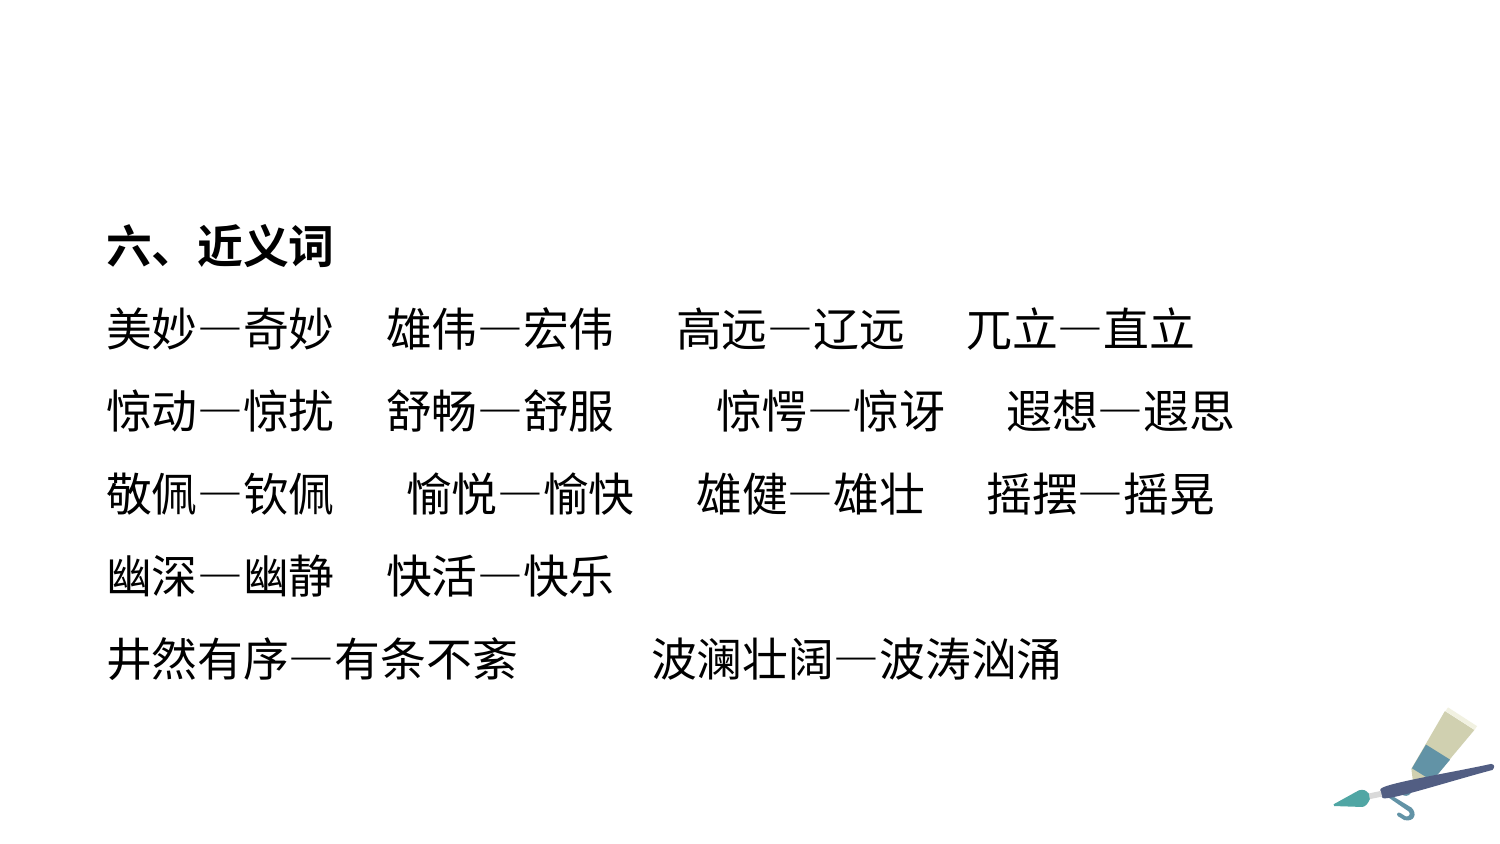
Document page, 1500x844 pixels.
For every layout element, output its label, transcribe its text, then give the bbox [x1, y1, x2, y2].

text_box 六、近义词 美妙—奇妙 雄伟—宏伟 高远—辽远 兀立—直立 惊动—惊扰 舒畅—舒服 惊愕—惊讶 遐想—遐思 敬佩—钦佩 愉悦—愉快 雄健—雄壮 摇摆—摇晃 幽深—幽静 快活—快乐 井然有序—有条不紊 波澜壮阔—波涛汹涌 [91, 155, 1453, 693]
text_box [1358, 708, 1481, 844]
